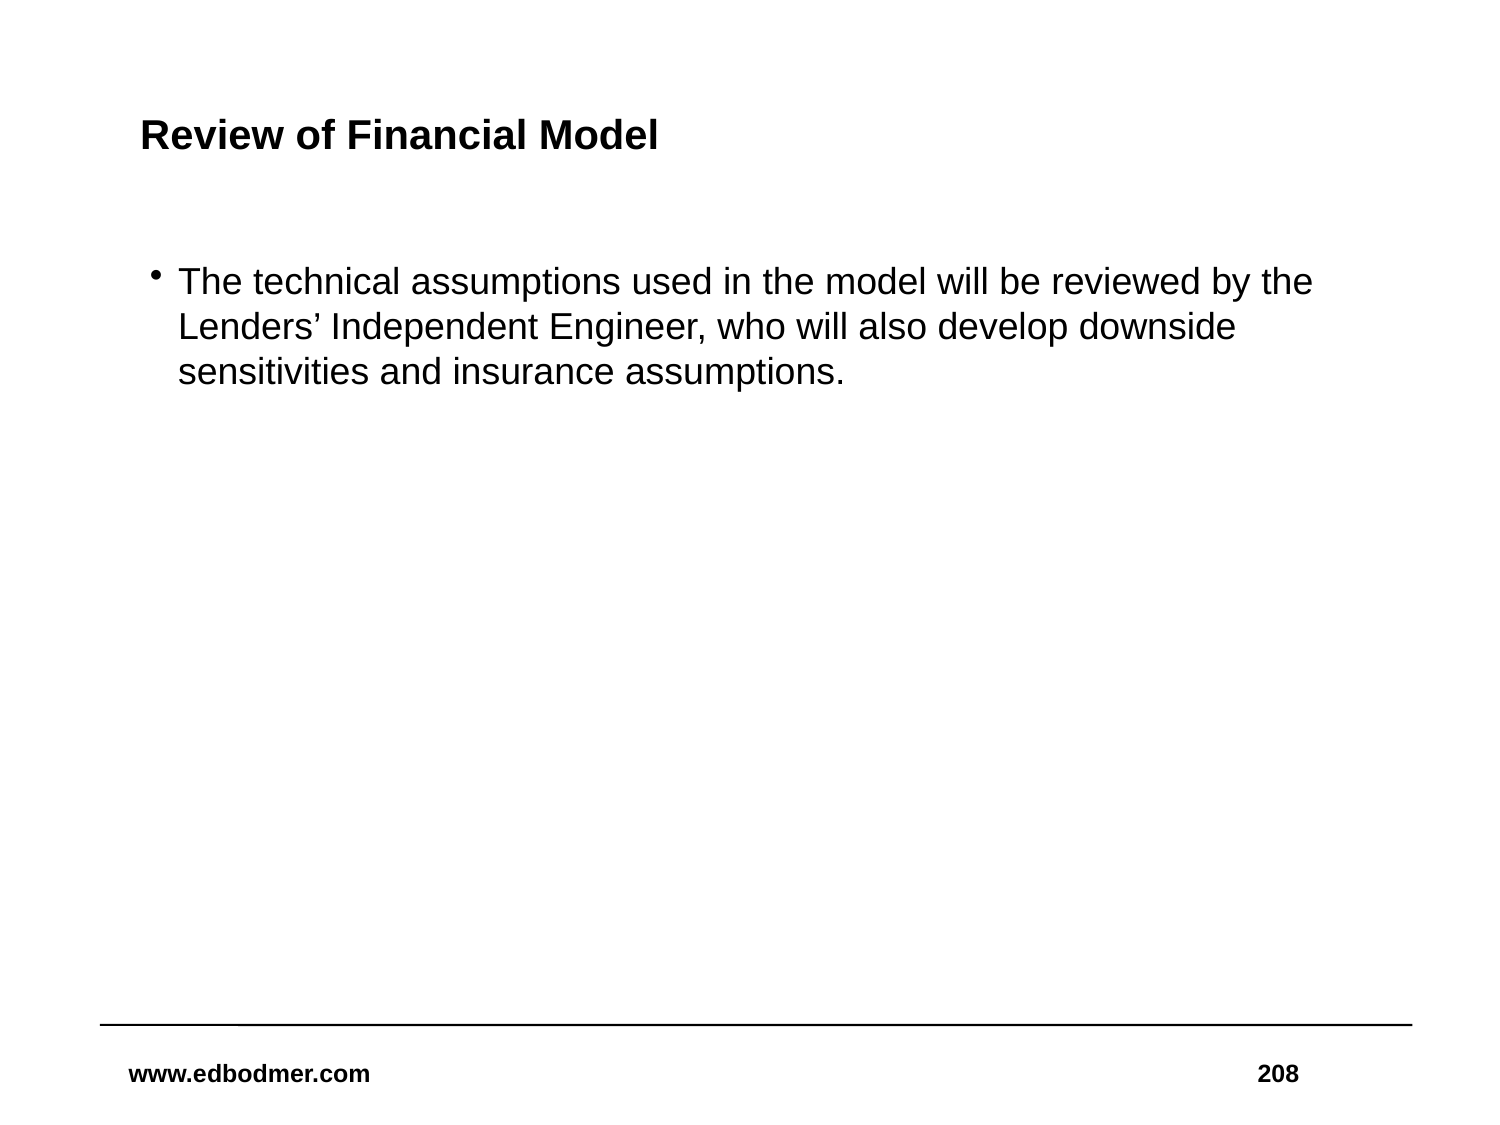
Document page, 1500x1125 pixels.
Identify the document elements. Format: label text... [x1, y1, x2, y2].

title Review of Financial Model [125, 99, 1288, 225]
list The technical assumptions used in the model will be reviewed by the Lenders’ Independent Engineer, who will also develop downside sensitivities and insurance assumptions. [125, 249, 1375, 1000]
